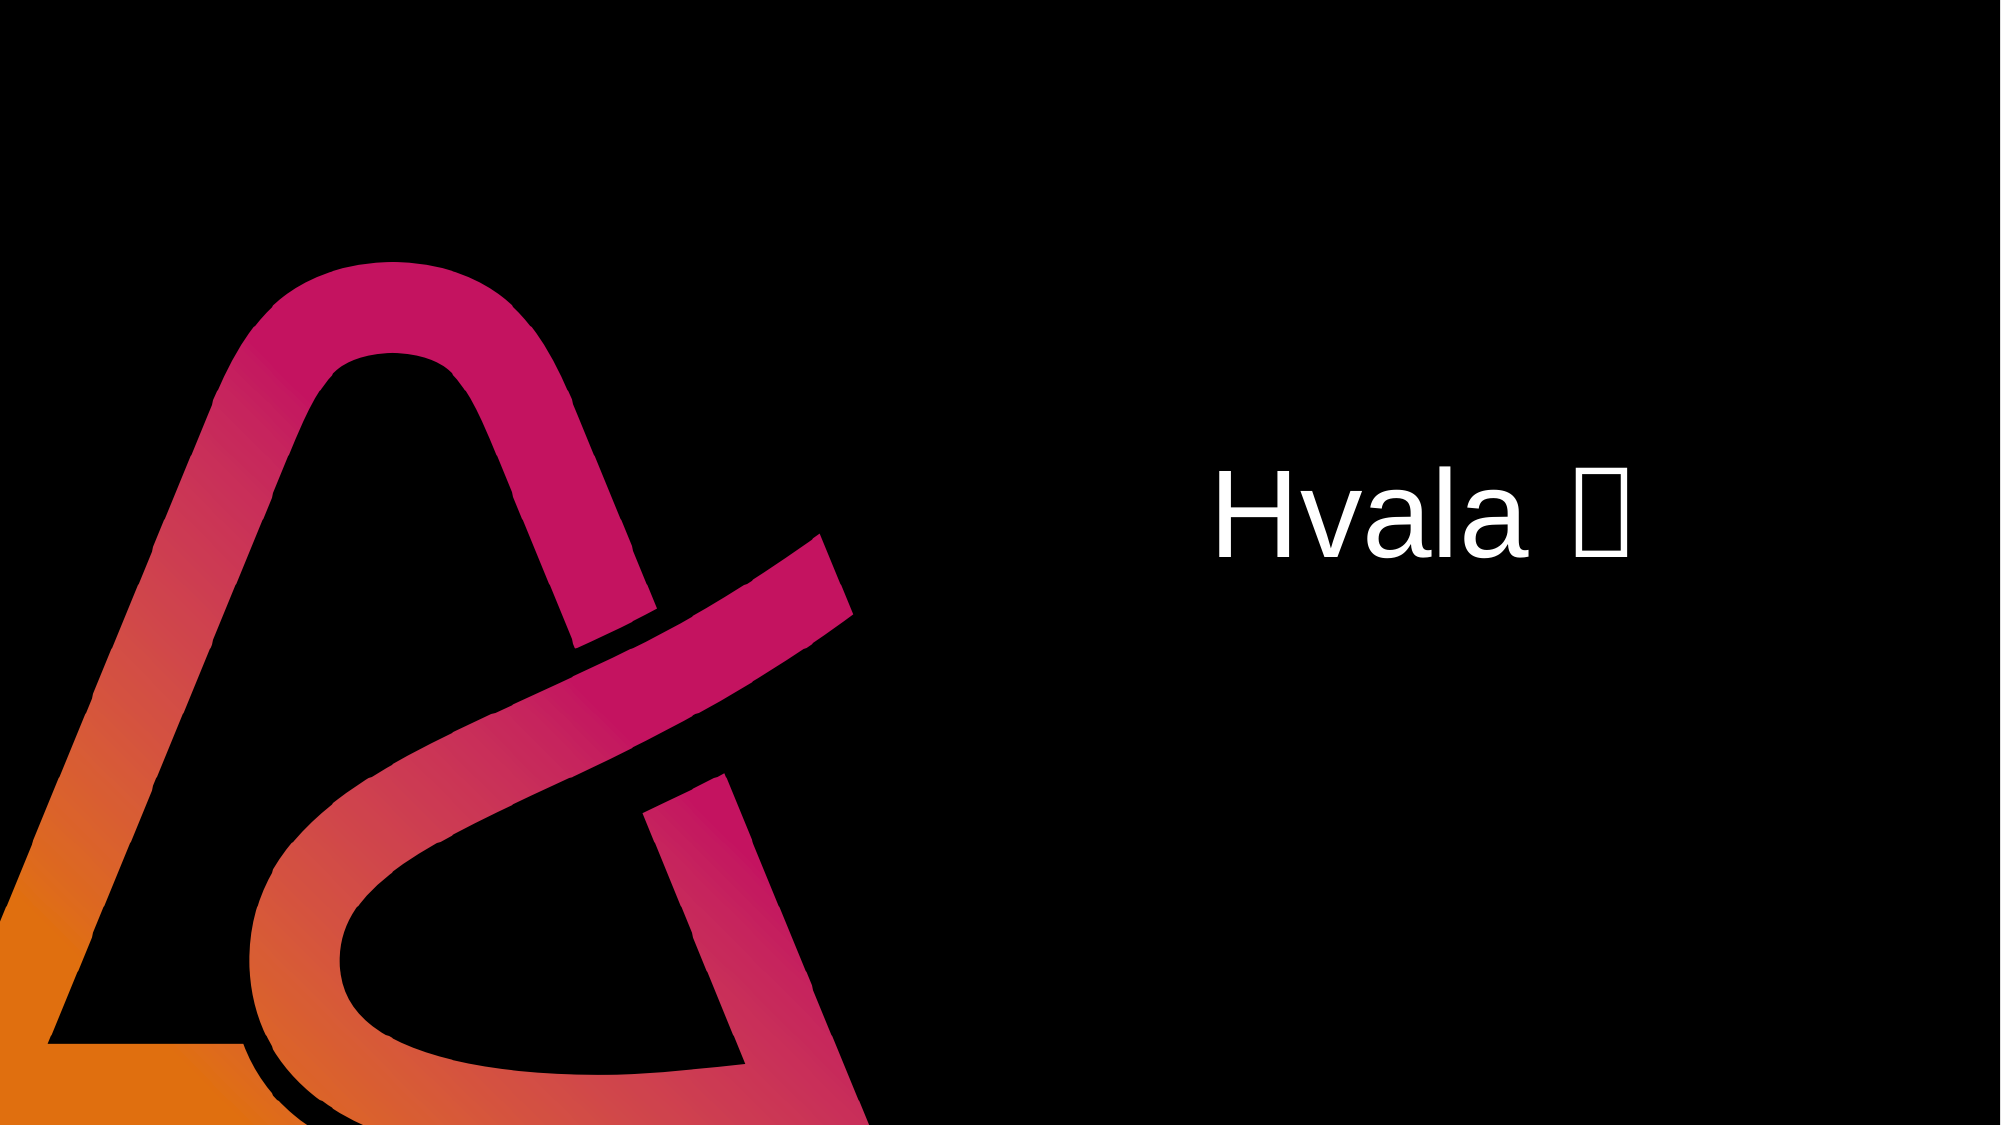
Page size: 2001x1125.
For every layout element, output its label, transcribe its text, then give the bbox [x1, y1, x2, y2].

list Hvala  [880, 442, 1969, 683]
